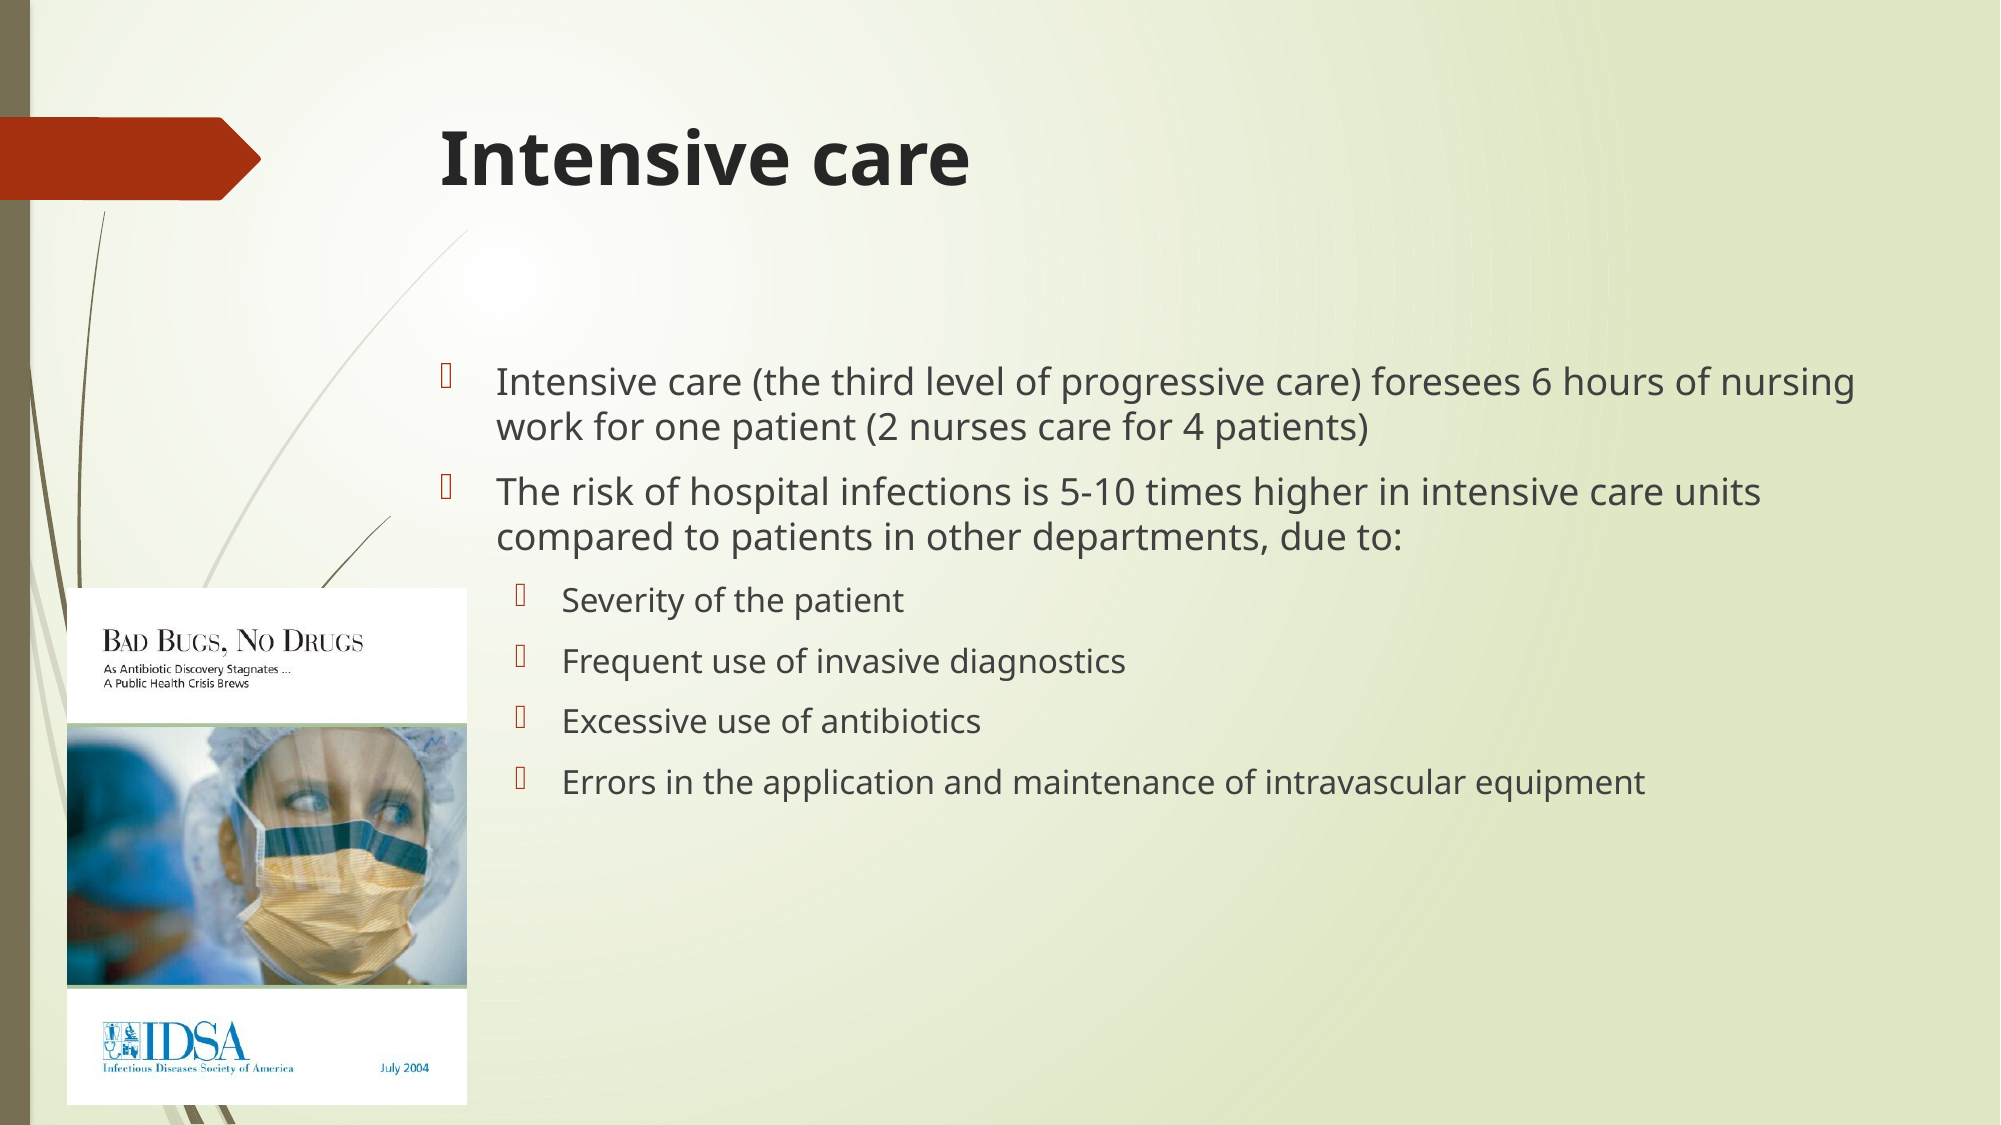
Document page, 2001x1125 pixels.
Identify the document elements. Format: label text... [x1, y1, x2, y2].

picture [67, 587, 467, 1105]
list Intensive care (the third level of progressive care) foresees 6 hours of nursing work for one patient (2 nurses care for 4 patients) The risk of hospital infections is 5-10 times higher in intensive care units compared to patients in other departments, due to: Severity of the patient Frequent use of invasive diagnostics Excessive use of antibiotics Errors in the application and maintenance of intravascular equipment [424, 350, 1888, 970]
picture [70, 758, 75, 768]
title Intensive care [425, 102, 1888, 313]
picture [138, 887, 148, 893]
